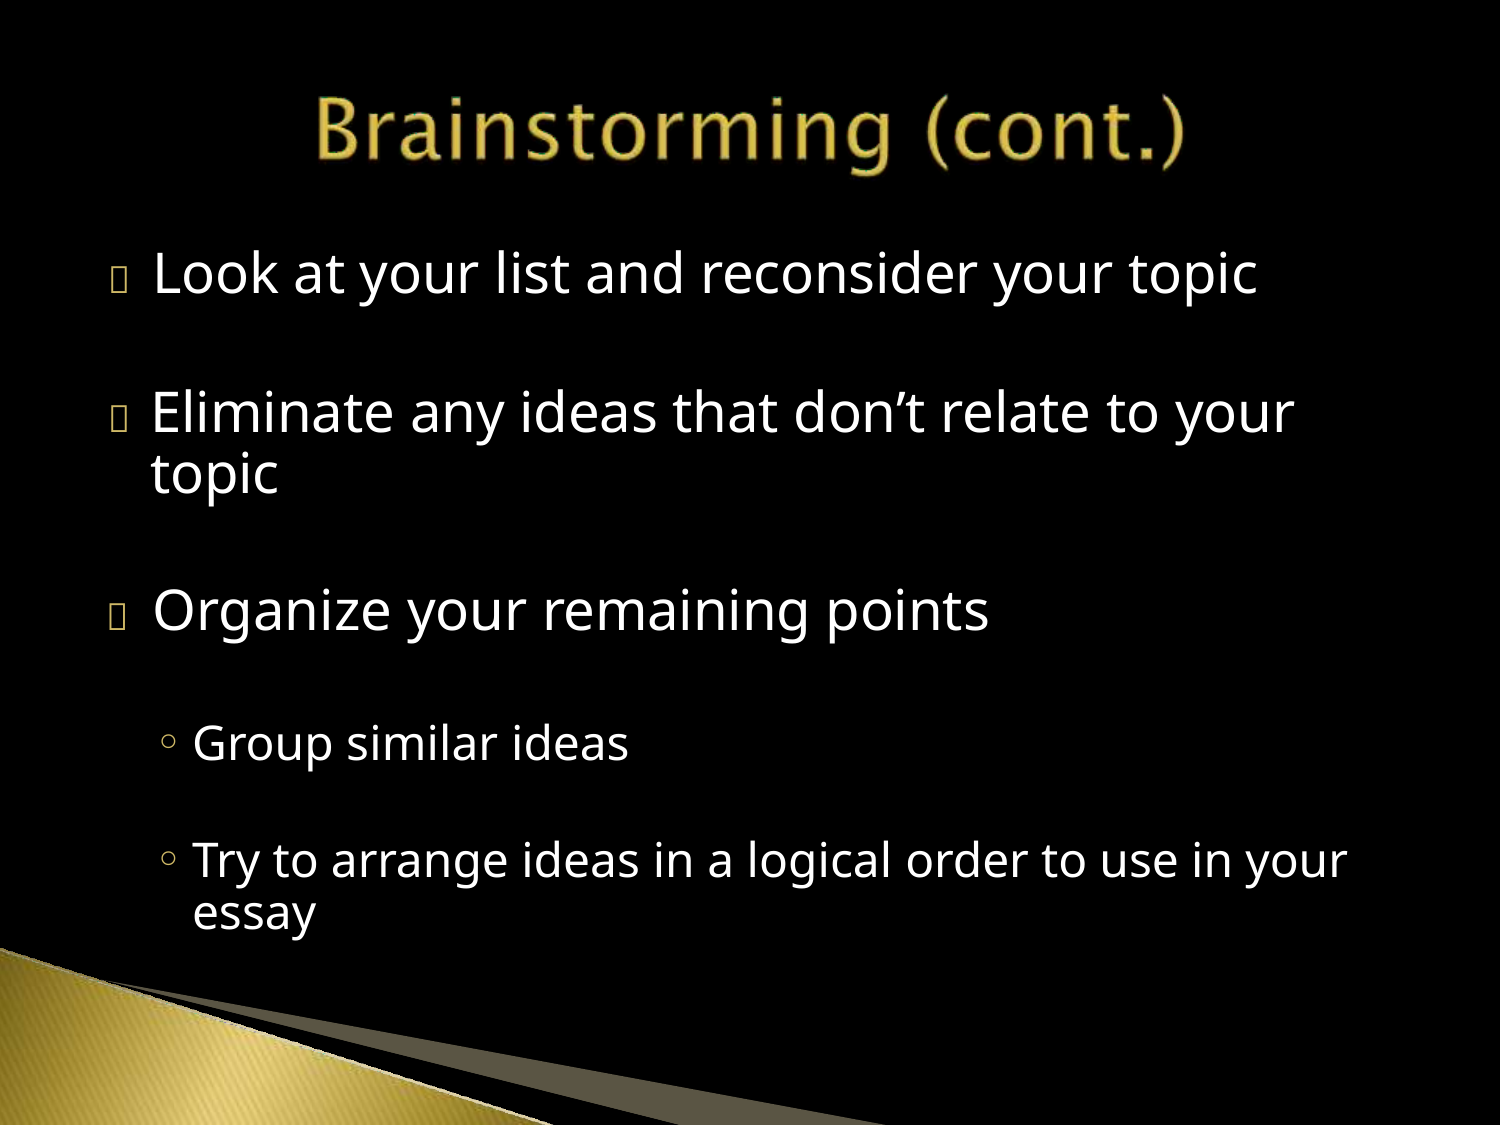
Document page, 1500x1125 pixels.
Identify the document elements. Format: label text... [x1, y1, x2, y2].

text_box [253, 56, 1272, 200]
text_box  Eliminate any ideas that don’t relate to your topic  Organize your remaining points Group similar ideas Try to arrange ideas in a logical order to use in your essay [105, 373, 1406, 939]
picture [0, 948, 558, 1125]
title  Look at your list and reconsider your topic [105, 235, 1310, 373]
